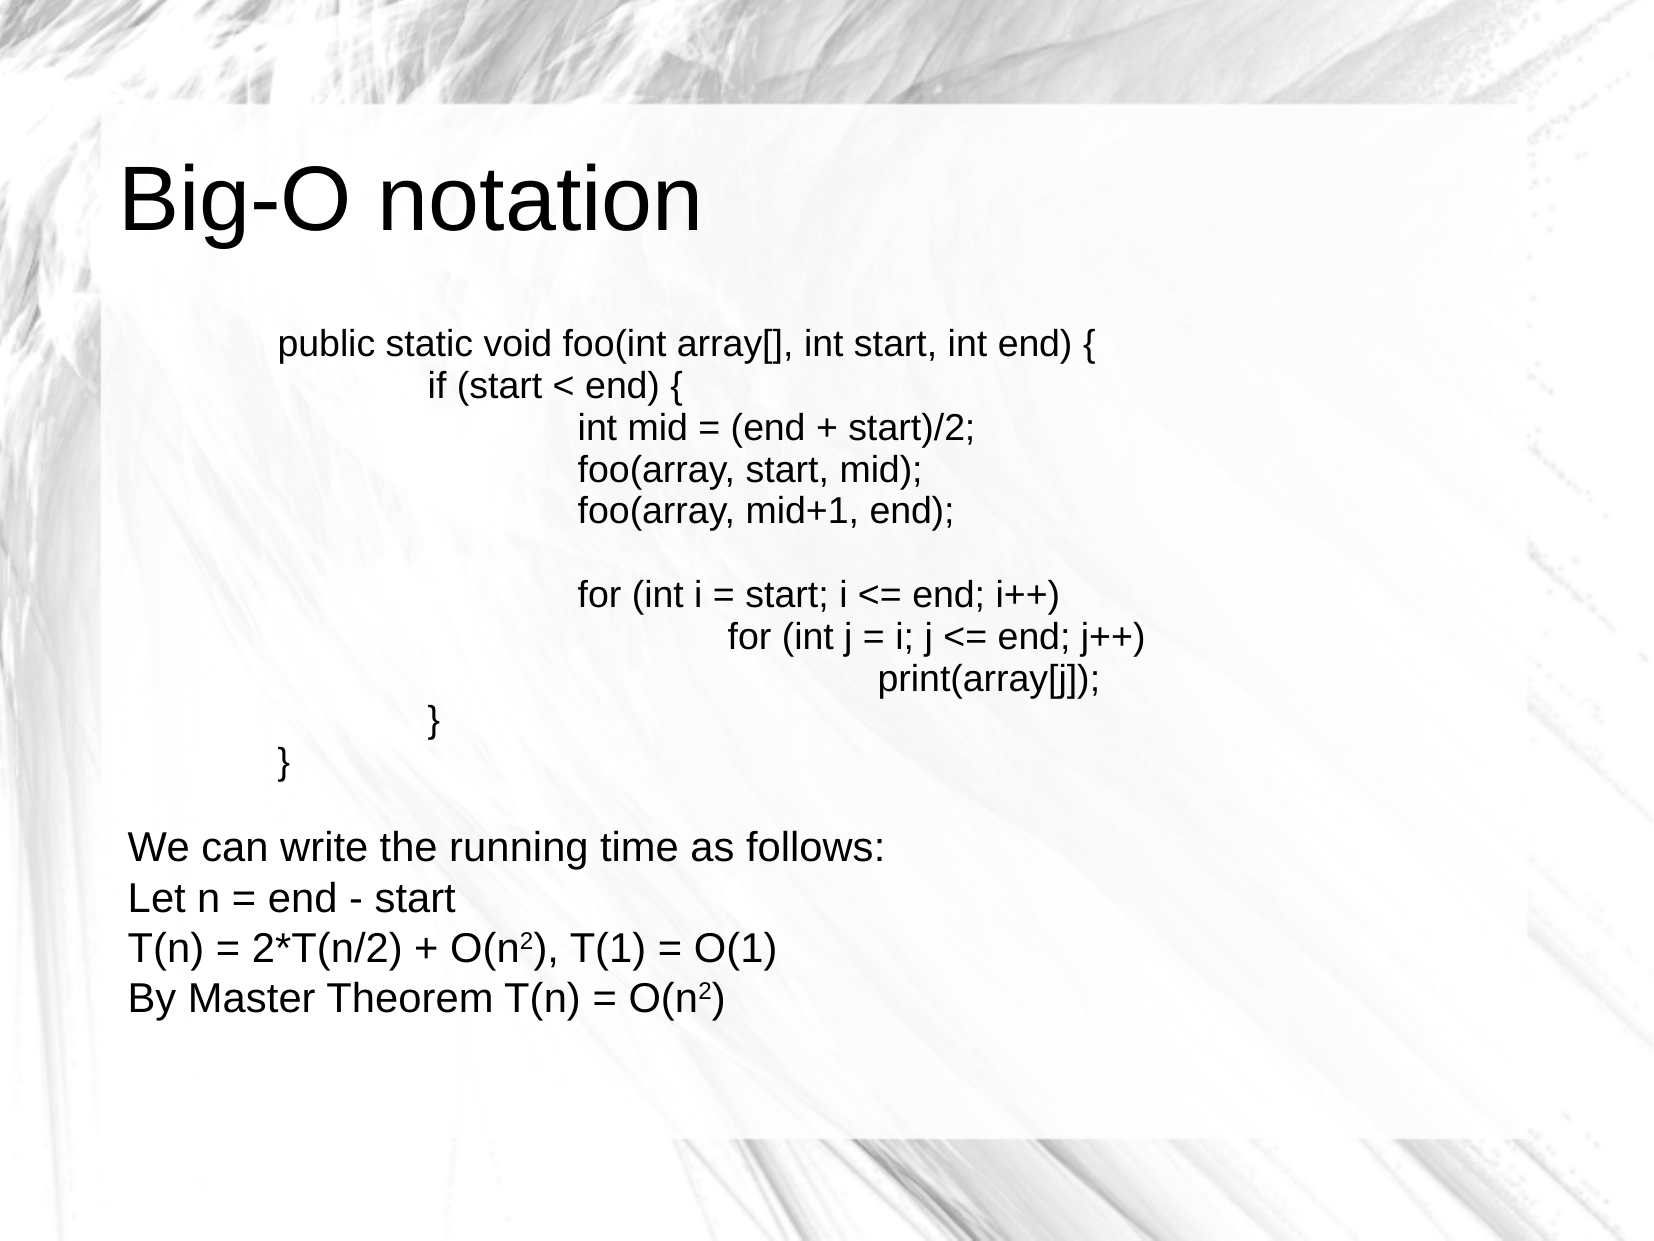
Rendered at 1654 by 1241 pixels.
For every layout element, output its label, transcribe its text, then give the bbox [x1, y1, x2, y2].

picture [0, 0, 1654, 1241]
title Big-O notation [118, 93, 1506, 299]
list public static void foo(int array[], int start, int end) { if (start < end) { int mid = (end + start)/2; foo(array, start, mid); foo(array, mid+1, end); for (int i = start; i <= end; i++) for (int j = i; j <= end; j++) print(array[j]); } } We can write the running time as follows: Let n = end - start T(n) = 2*T(n/2) + O(n2), T(1) = O(1) By Master Theorem T(n) = O(n2) [118, 319, 1571, 1109]
